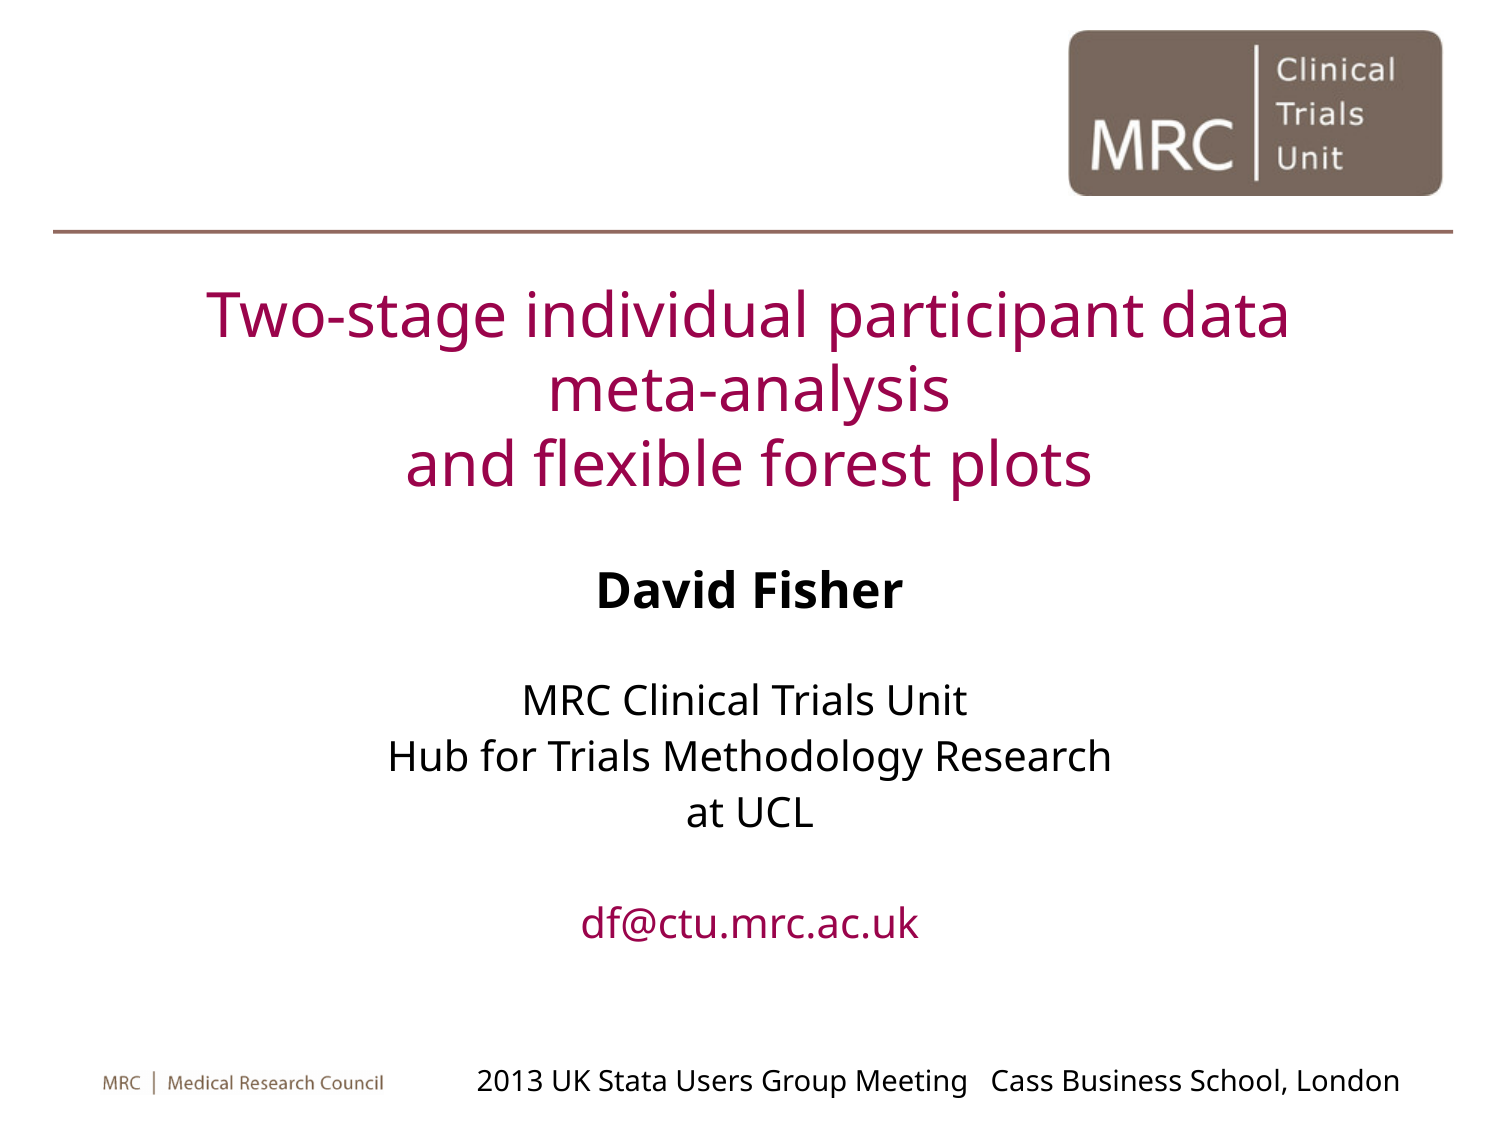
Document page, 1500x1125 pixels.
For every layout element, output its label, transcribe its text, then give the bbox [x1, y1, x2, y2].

picture [1068, 30, 1445, 197]
text_box Two-stage individual participant data meta-analysis and flexible forest plots David Fisher MRC Clinical Trials Unit Hub for Trials Methodology Research at UCL df@ctu.mrc.ac.uk [147, 267, 1353, 1004]
text_box 2013 UK Stata Users Group Meeting Cass Business School, London [419, 1055, 1459, 1105]
picture [100, 1070, 384, 1095]
